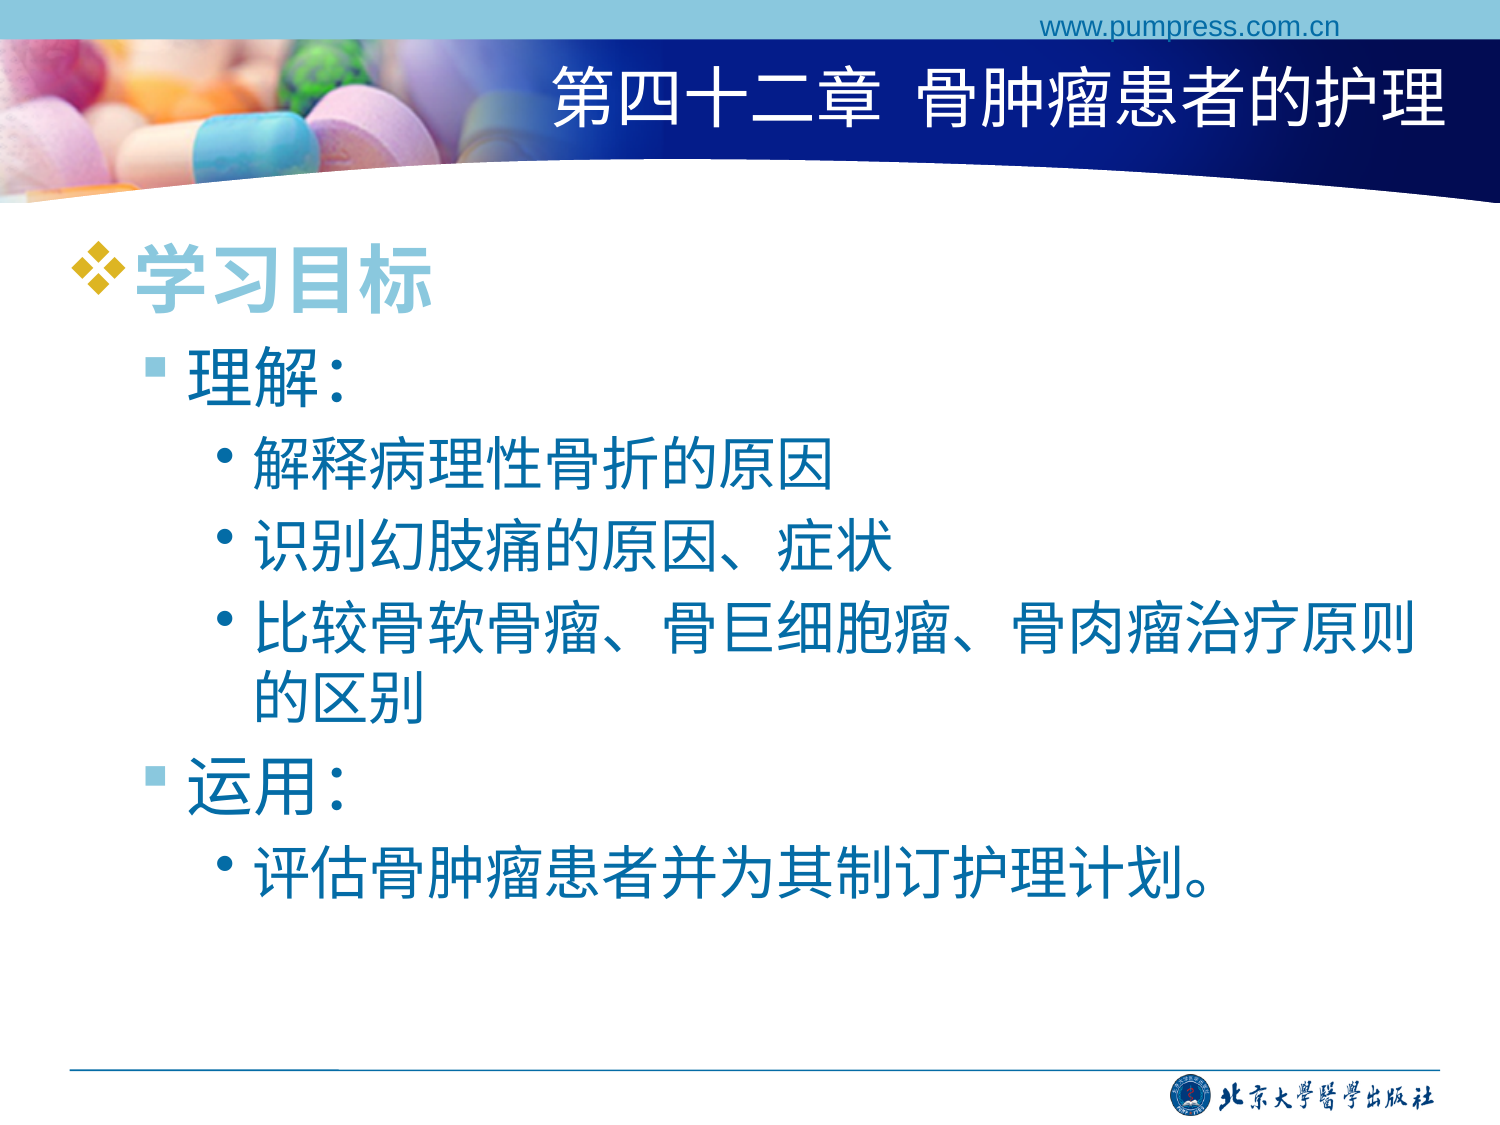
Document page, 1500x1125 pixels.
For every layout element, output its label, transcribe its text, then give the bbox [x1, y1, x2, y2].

slide_number www.pumpress.com.cn [1025, 0, 1463, 38]
picture [0, 40, 1500, 203]
picture [1170, 1074, 1436, 1118]
list 学习目标 理解： 解释病理性骨折的原因 识别幻肢痛的原因、症状 比较骨软骨瘤、骨巨细胞瘤、骨肉瘤治疗原则的区别 运用： 评估骨肿瘤患者并为其制订护理计划。 [49, 224, 1463, 1026]
title 第四十二章 骨肿瘤患者的护理 [137, 49, 1463, 143]
